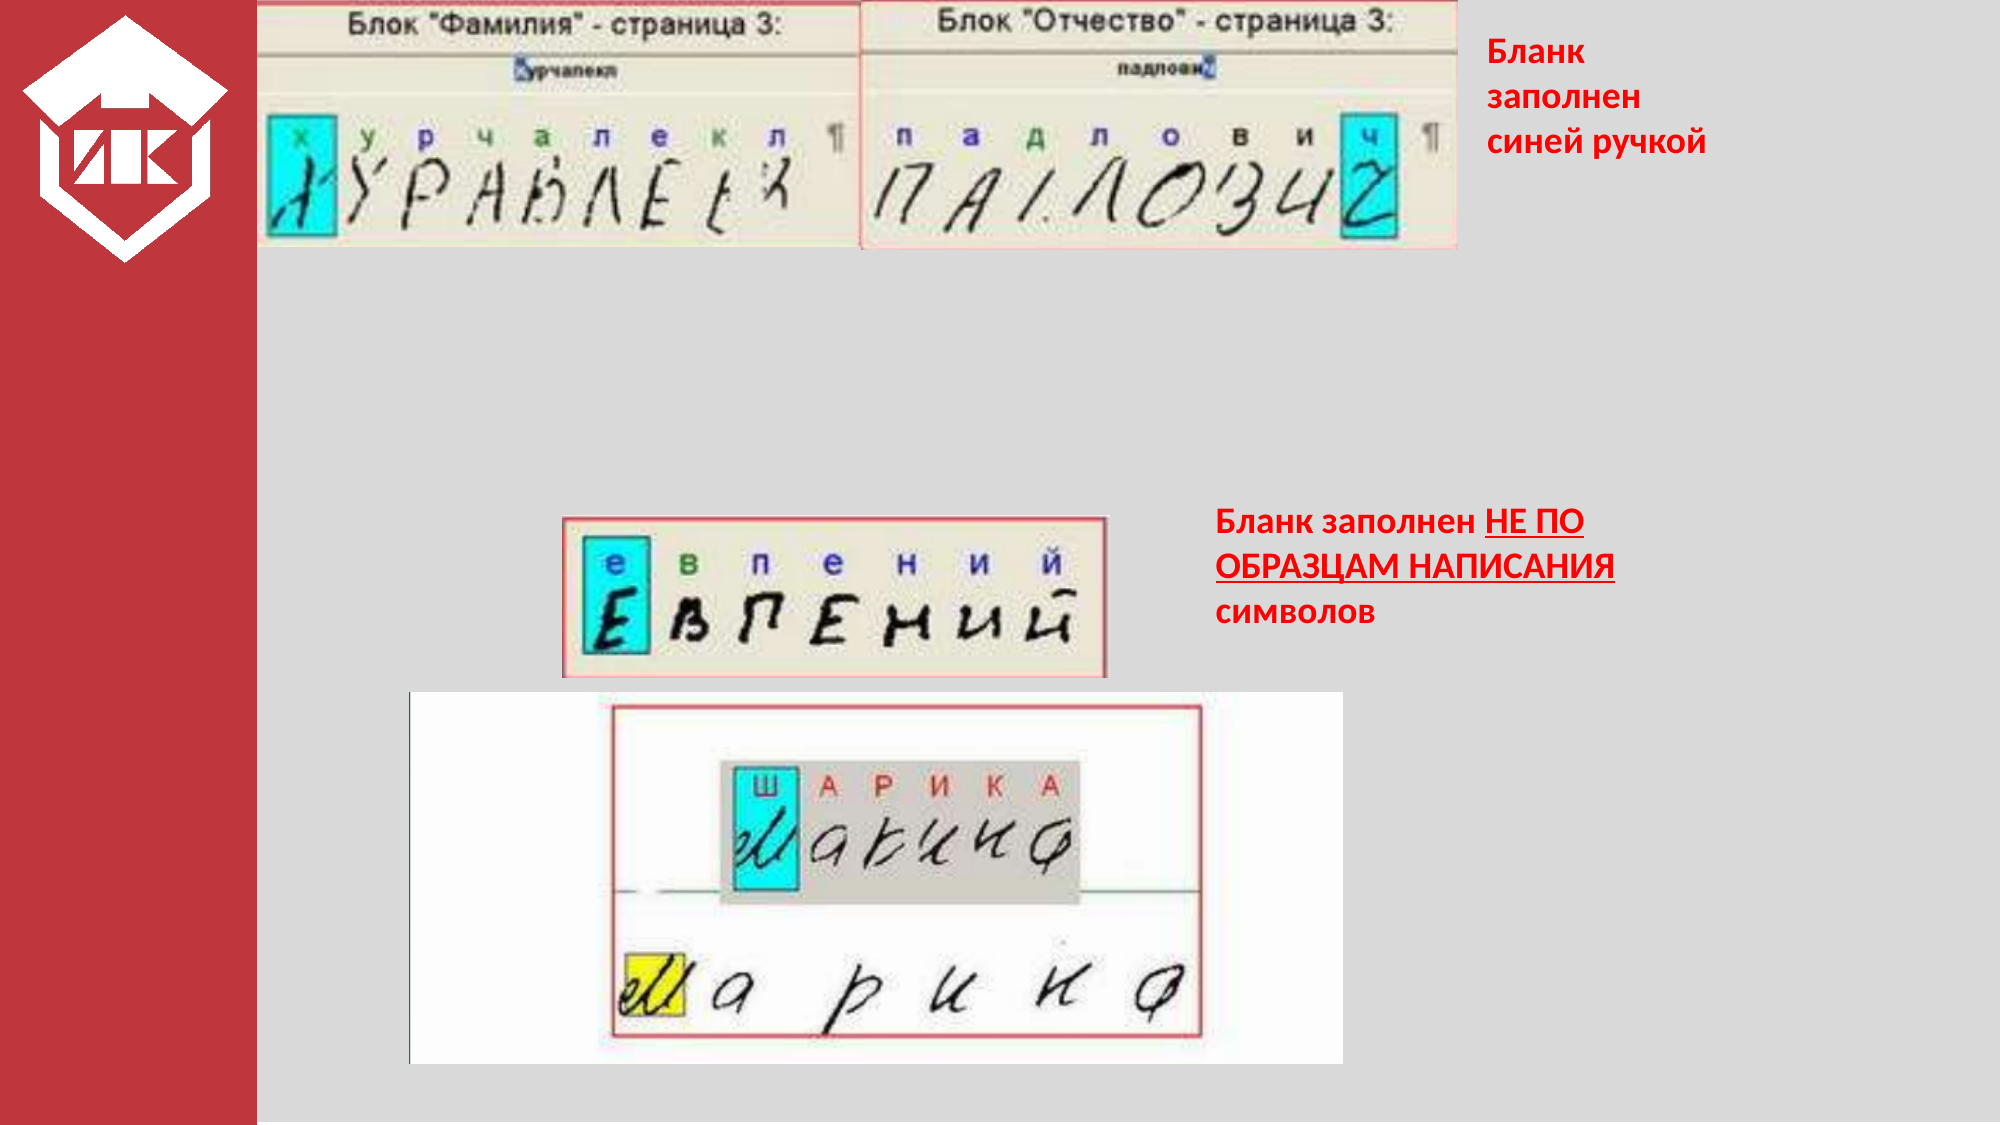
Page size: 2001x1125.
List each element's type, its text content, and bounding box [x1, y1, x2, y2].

text_box [257, 0, 2000, 1122]
picture [249, 0, 1458, 250]
picture [409, 692, 1343, 1064]
text_box [0, 0, 257, 1125]
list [562, 515, 1110, 678]
text_box Бланк заполнен НЕ ПО ОБРАЗЦАМ НАПИСАНИЯ символов [1200, 488, 1650, 639]
picture [22, 4, 228, 263]
text_box Бланк заполнен синей ручкой [1472, 19, 1733, 169]
